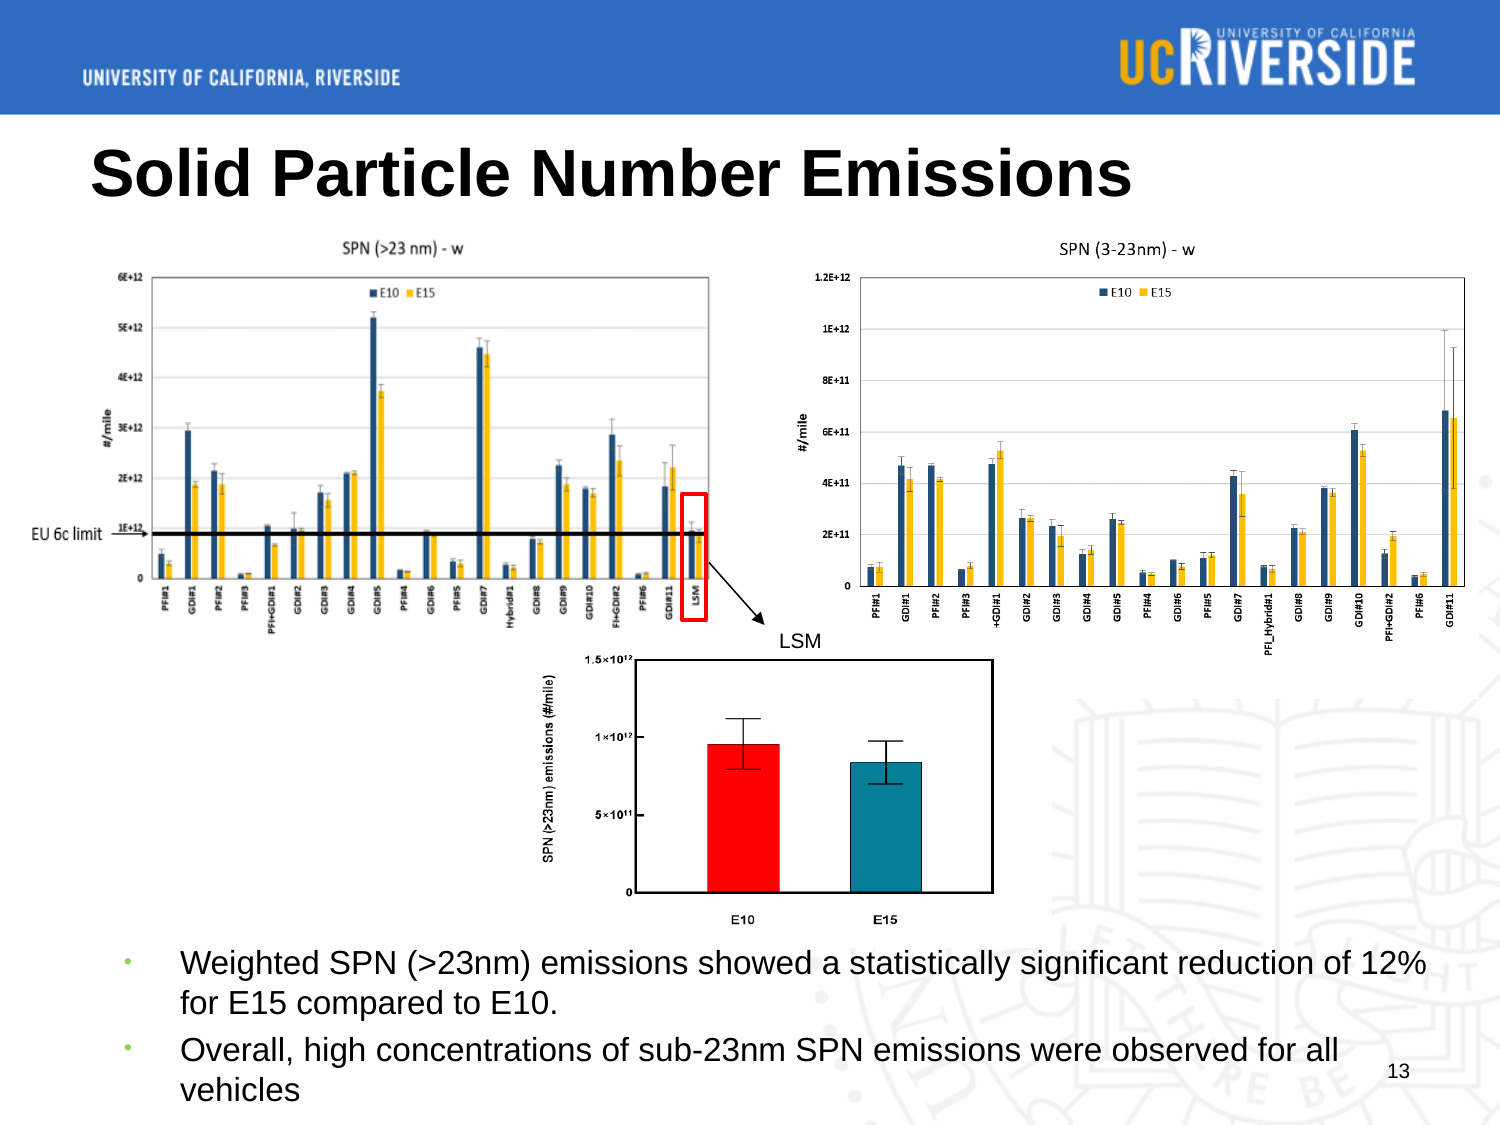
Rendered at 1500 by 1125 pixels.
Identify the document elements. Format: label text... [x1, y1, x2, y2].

slide_number 13 [1074, 1050, 1425, 1100]
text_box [708, 562, 765, 626]
picture [0, 0, 1500, 1125]
title Solid Particle Number Emissions [75, 112, 1425, 218]
list Weighted SPN (>23nm) emissions showed a statistically significant reduction of 12% for E15 compared to E10. Overall, high concentrations of sub-23nm SPN emissions were observed for all vehicles [108, 933, 1459, 1125]
